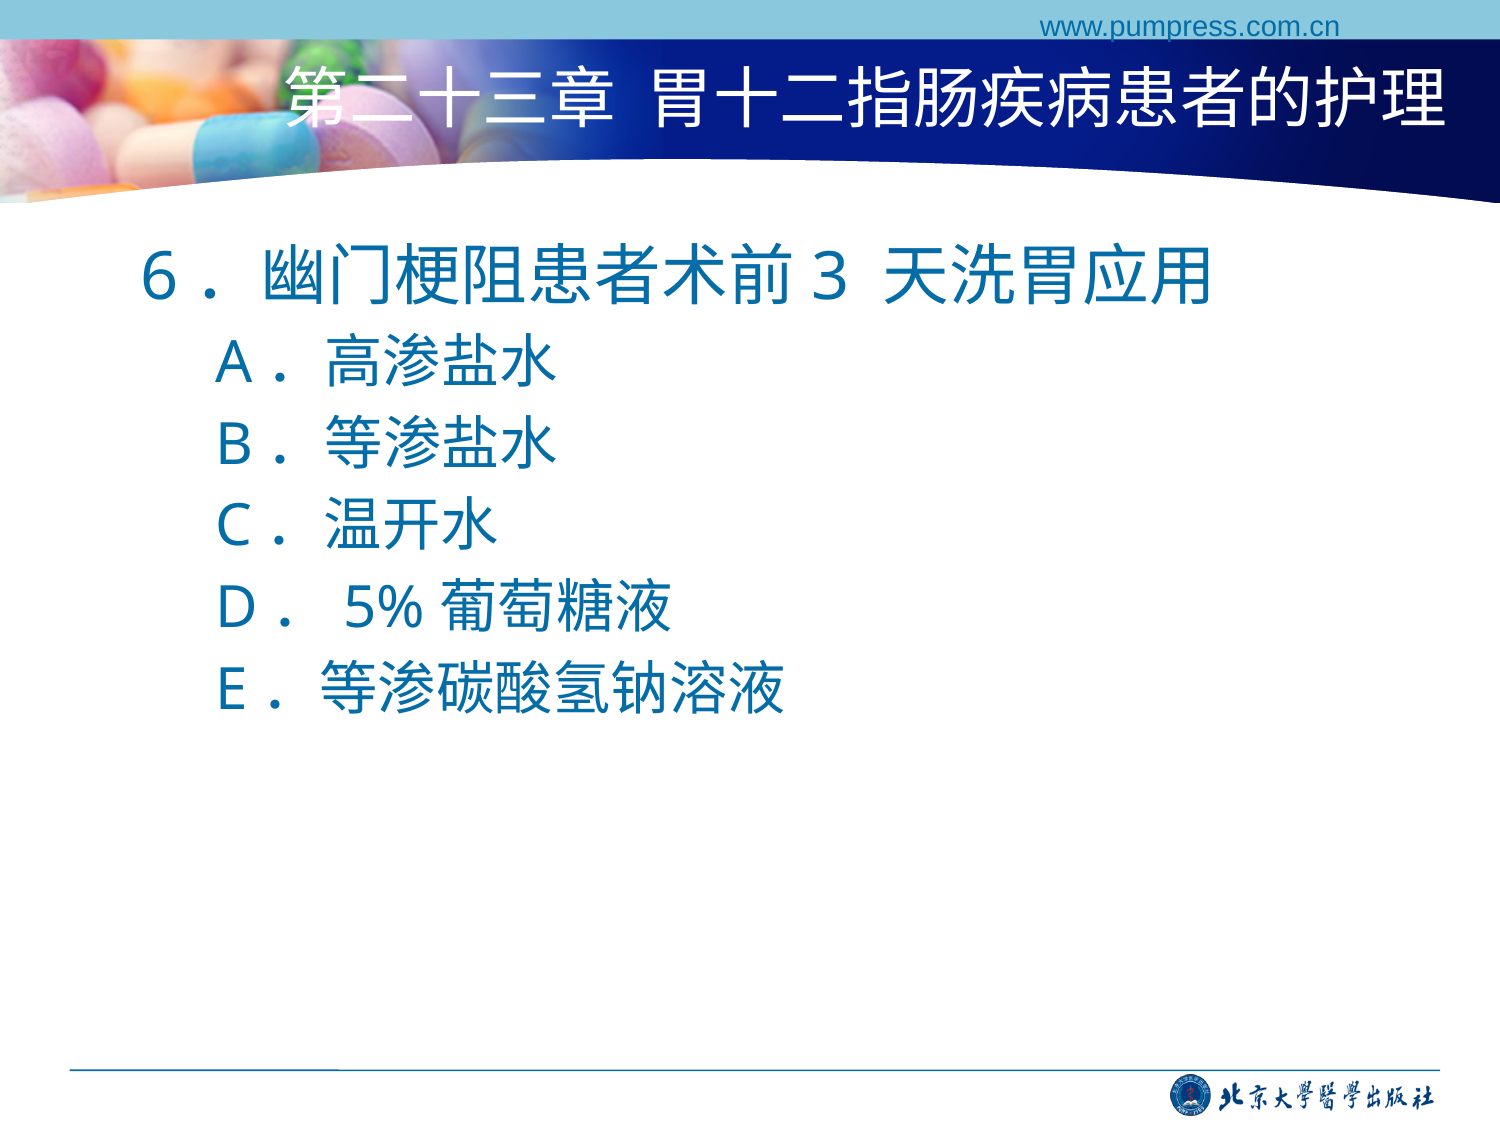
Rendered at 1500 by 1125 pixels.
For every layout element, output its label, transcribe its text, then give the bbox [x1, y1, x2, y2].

list 6．幽门梗阻患者术前3 天洗胃应用 A．高渗盐水 B．等渗盐水 C．温开水 D．5%葡萄糖液 E．等渗碳酸氢钠溶液 [49, 224, 1463, 1026]
picture [0, 40, 1500, 203]
slide_number www.pumpress.com.cn [1025, 0, 1463, 38]
title 第二十三章 胃十二指肠疾病患者的护理 [137, 49, 1463, 143]
picture [1170, 1074, 1436, 1118]
